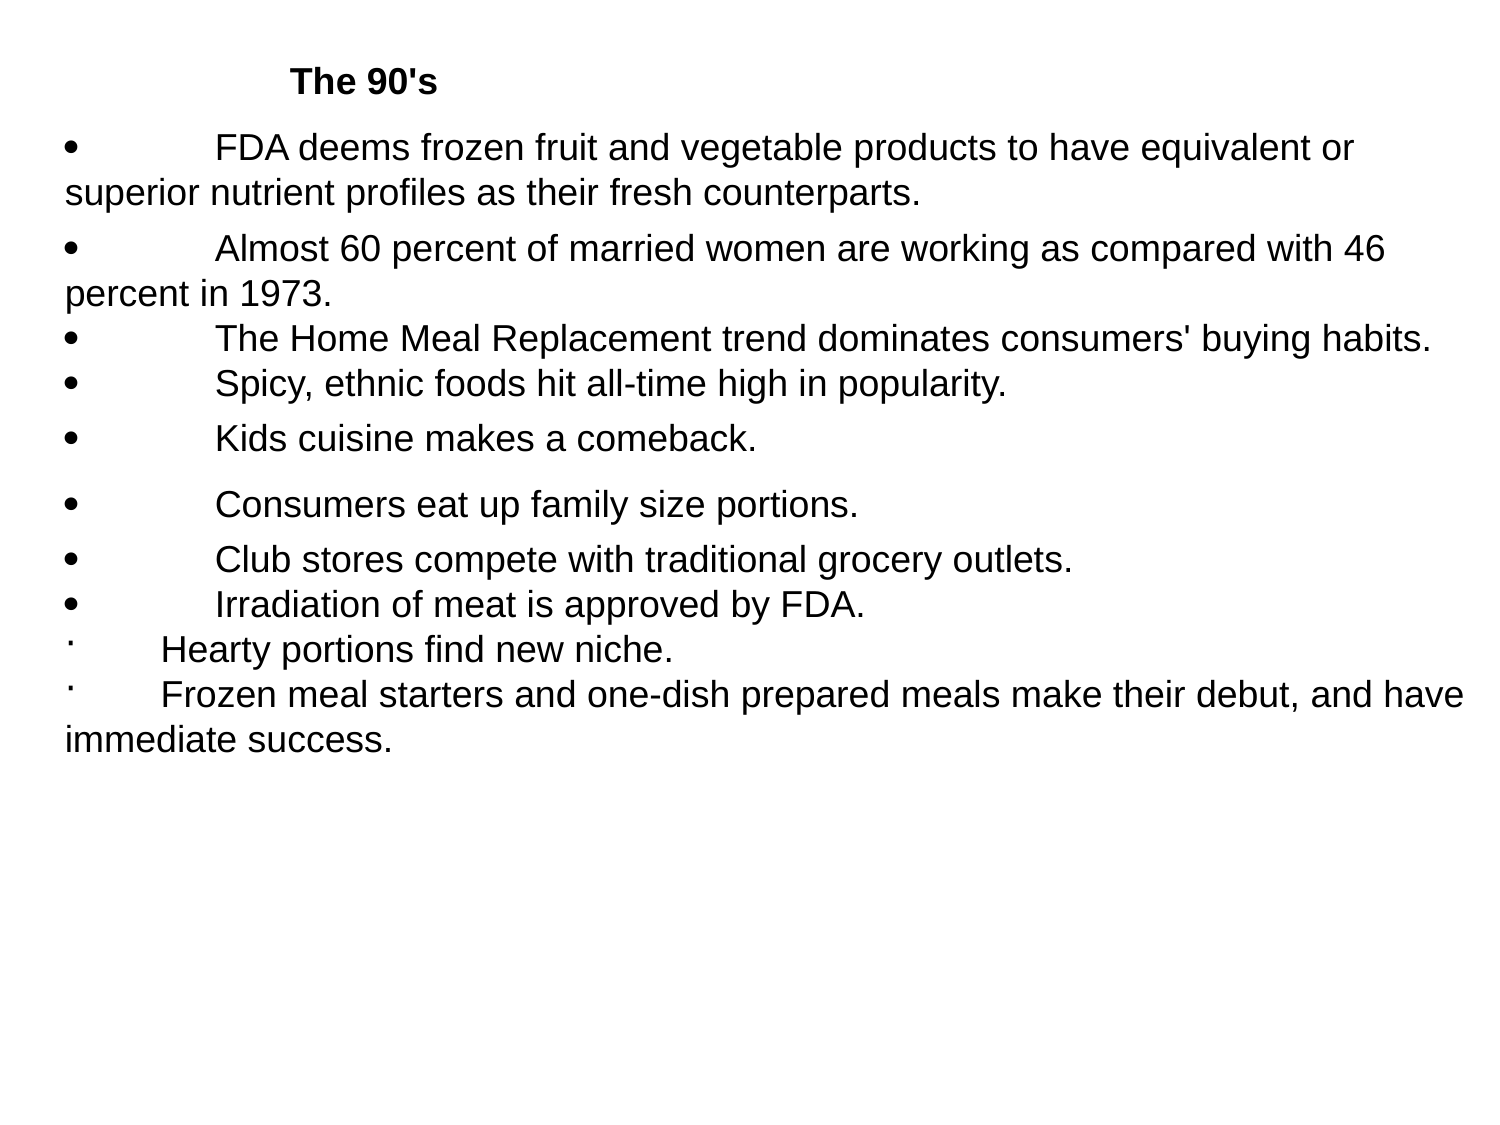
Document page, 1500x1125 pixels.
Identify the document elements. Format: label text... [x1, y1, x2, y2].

text_box The 90's  FDA deems frozen fruit and vegetable products to have equivalent or superior nutrient profiles as their fresh counterparts.  Almost 60 percent of married women are working as compared with 46 percent in 1973.  The Home Meal Replacement trend dominates consumers' buying habits.  Spicy, ethnic foods hit all-time high in popularity.  Kids cuisine makes a comeback.  Consumers eat up family size portions.  Club stores compete with traditional grocery outlets.  Irradiation of meat is approved by FDA. Hearty portions find new niche. Frozen meal starters and one-dish prepared meals make their debut, and have immediate success. [50, 49, 1500, 768]
